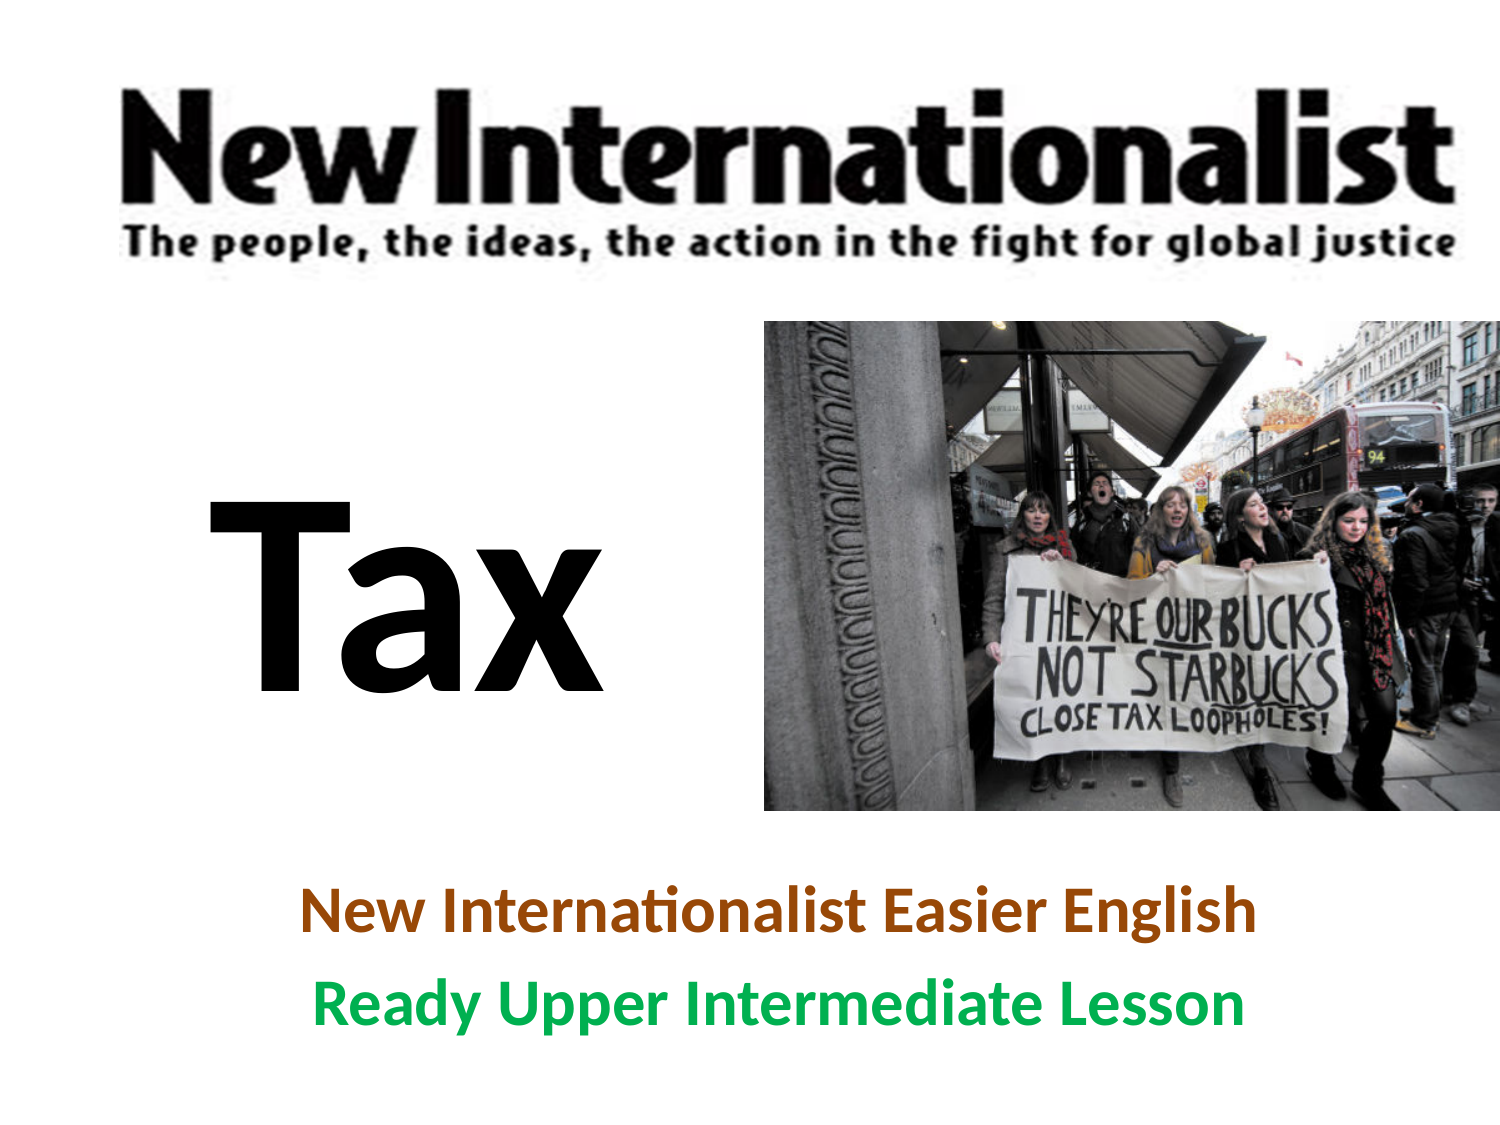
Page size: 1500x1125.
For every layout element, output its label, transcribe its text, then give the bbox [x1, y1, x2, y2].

title Tax [112, 373, 703, 776]
picture [119, 66, 1500, 303]
picture [764, 321, 1500, 811]
subtitle New Internationalist Easier English Ready Upper Intermediate Lesson [135, 857, 1424, 1059]
